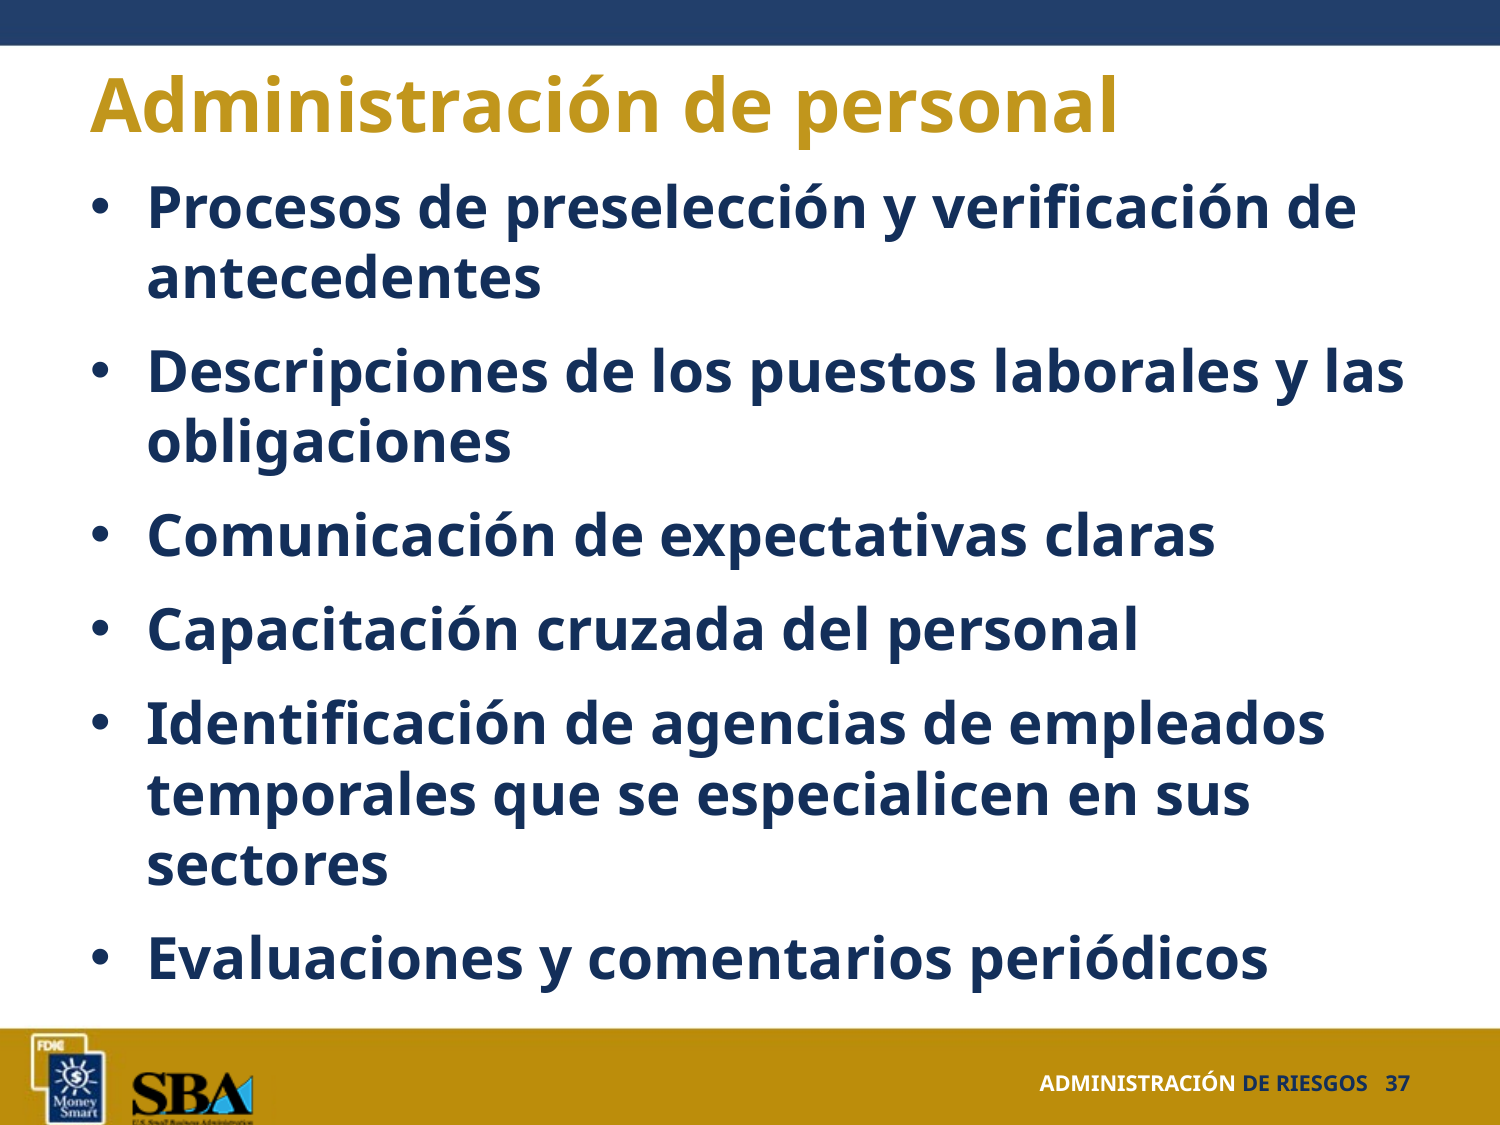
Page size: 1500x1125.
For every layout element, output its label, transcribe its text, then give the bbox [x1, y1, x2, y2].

list Procesos de preselección y verificación de antecedentes Descripciones de los puestos laborales y las obligaciones Comunicación de expectativas claras Capacitación cruzada del personal Identificación de agencias de empleados temporales que se especialicen en sus sectores Evaluaciones y comentarios periódicos [74, 162, 1426, 863]
picture [0, 0, 1500, 1125]
title Administración de personal [74, 49, 1426, 151]
